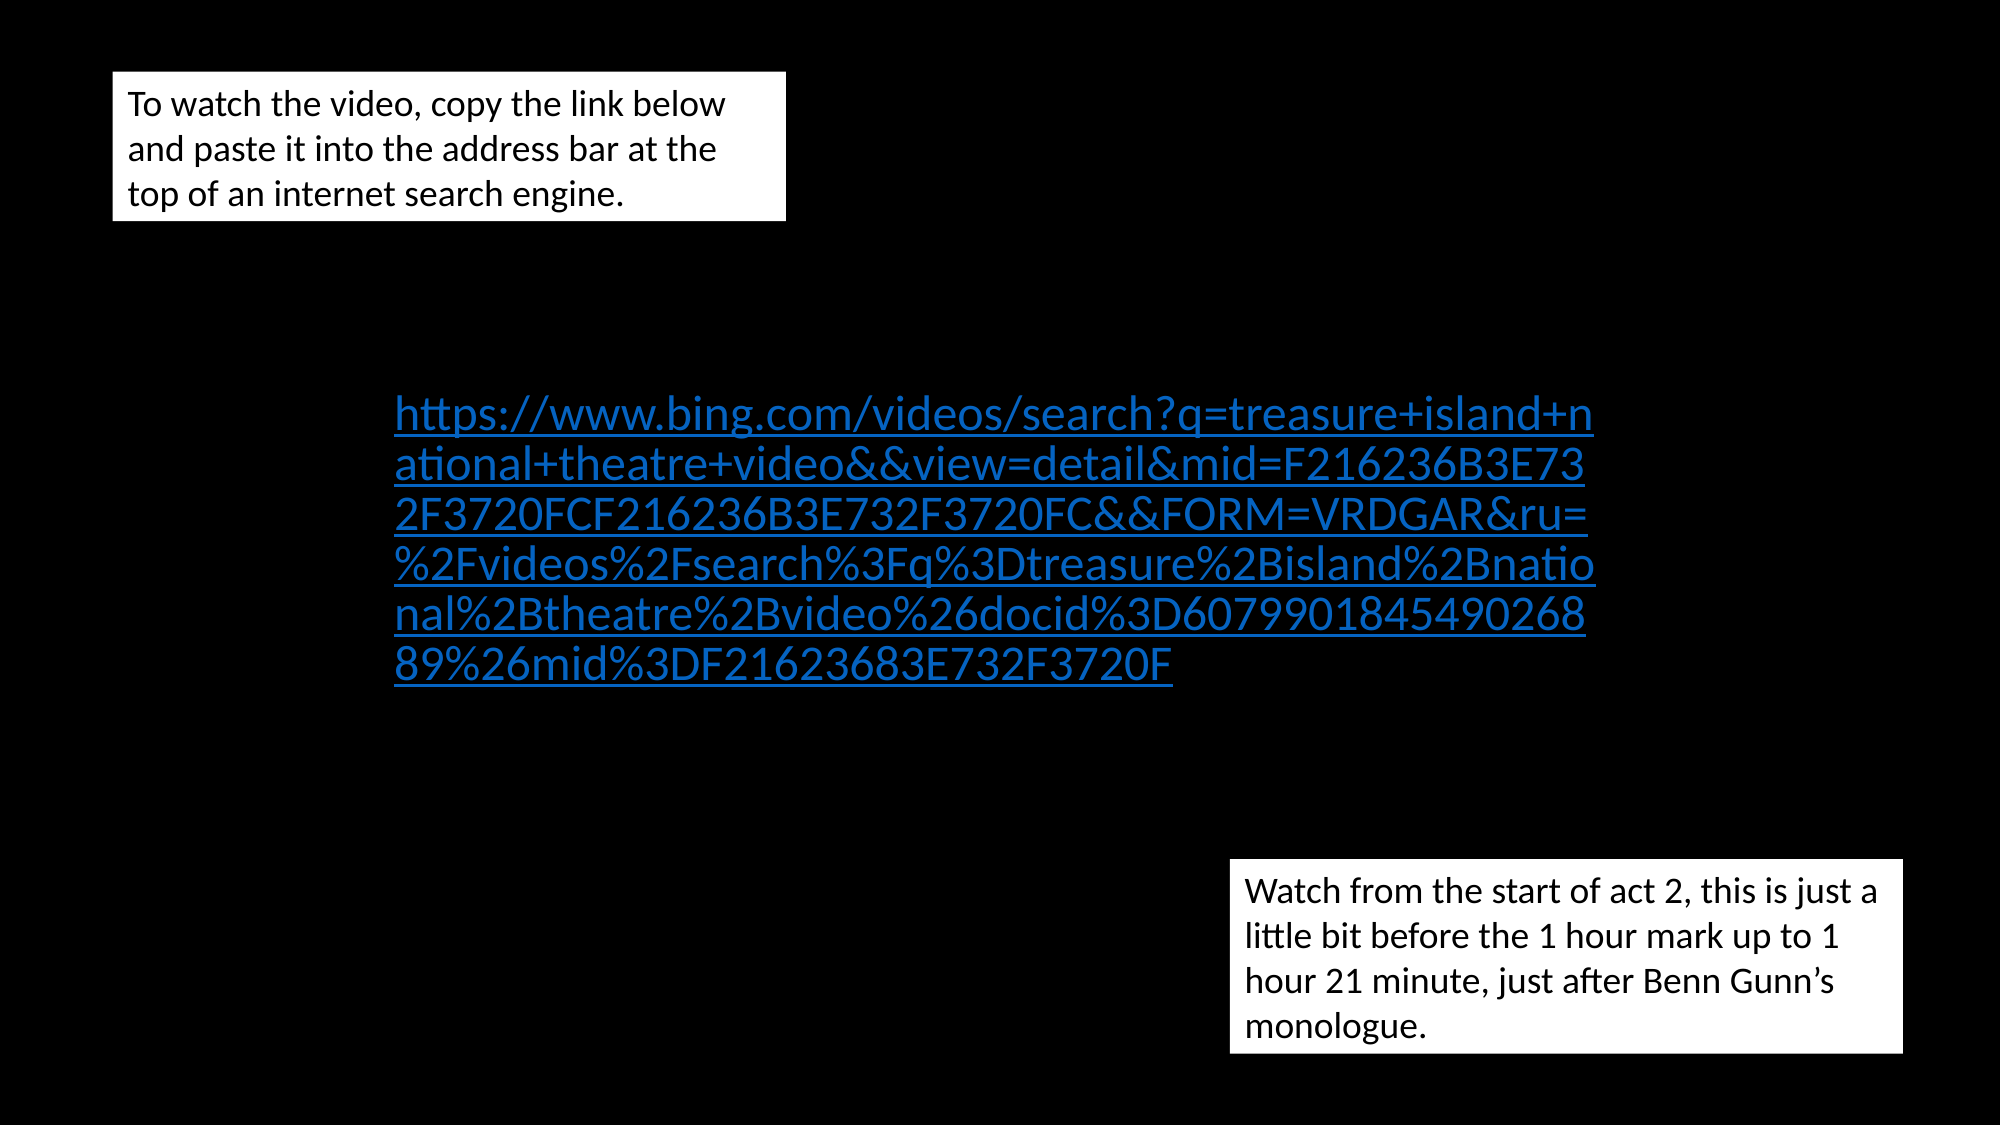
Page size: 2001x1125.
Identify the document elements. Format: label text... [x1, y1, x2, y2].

text_box https://www.bing.com/videos/search?q=treasure+island+national+theatre+video&&view=detail&mid=F216236B3E732F3720FCF216236B3E732F3720FC&&FORM=VRDGAR&ru=%2Fvideos%2Fsearch%3Fq%3Dtreasure%2Bisland%2Bnational%2Btheatre%2Bvideo%26docid%3D607990184549026889%26mid%3DF21623683E732F3720F [379, 373, 1621, 448]
text_box Watch from the start of act 2, this is just a little bit before the 1 hour mark up to 1 hour 21 minute, just after Benn Gunn’s monologue. [1229, 859, 1903, 1054]
text_box To watch the video, copy the link below and paste it into the address bar at the top of an internet search engine. [112, 71, 786, 222]
